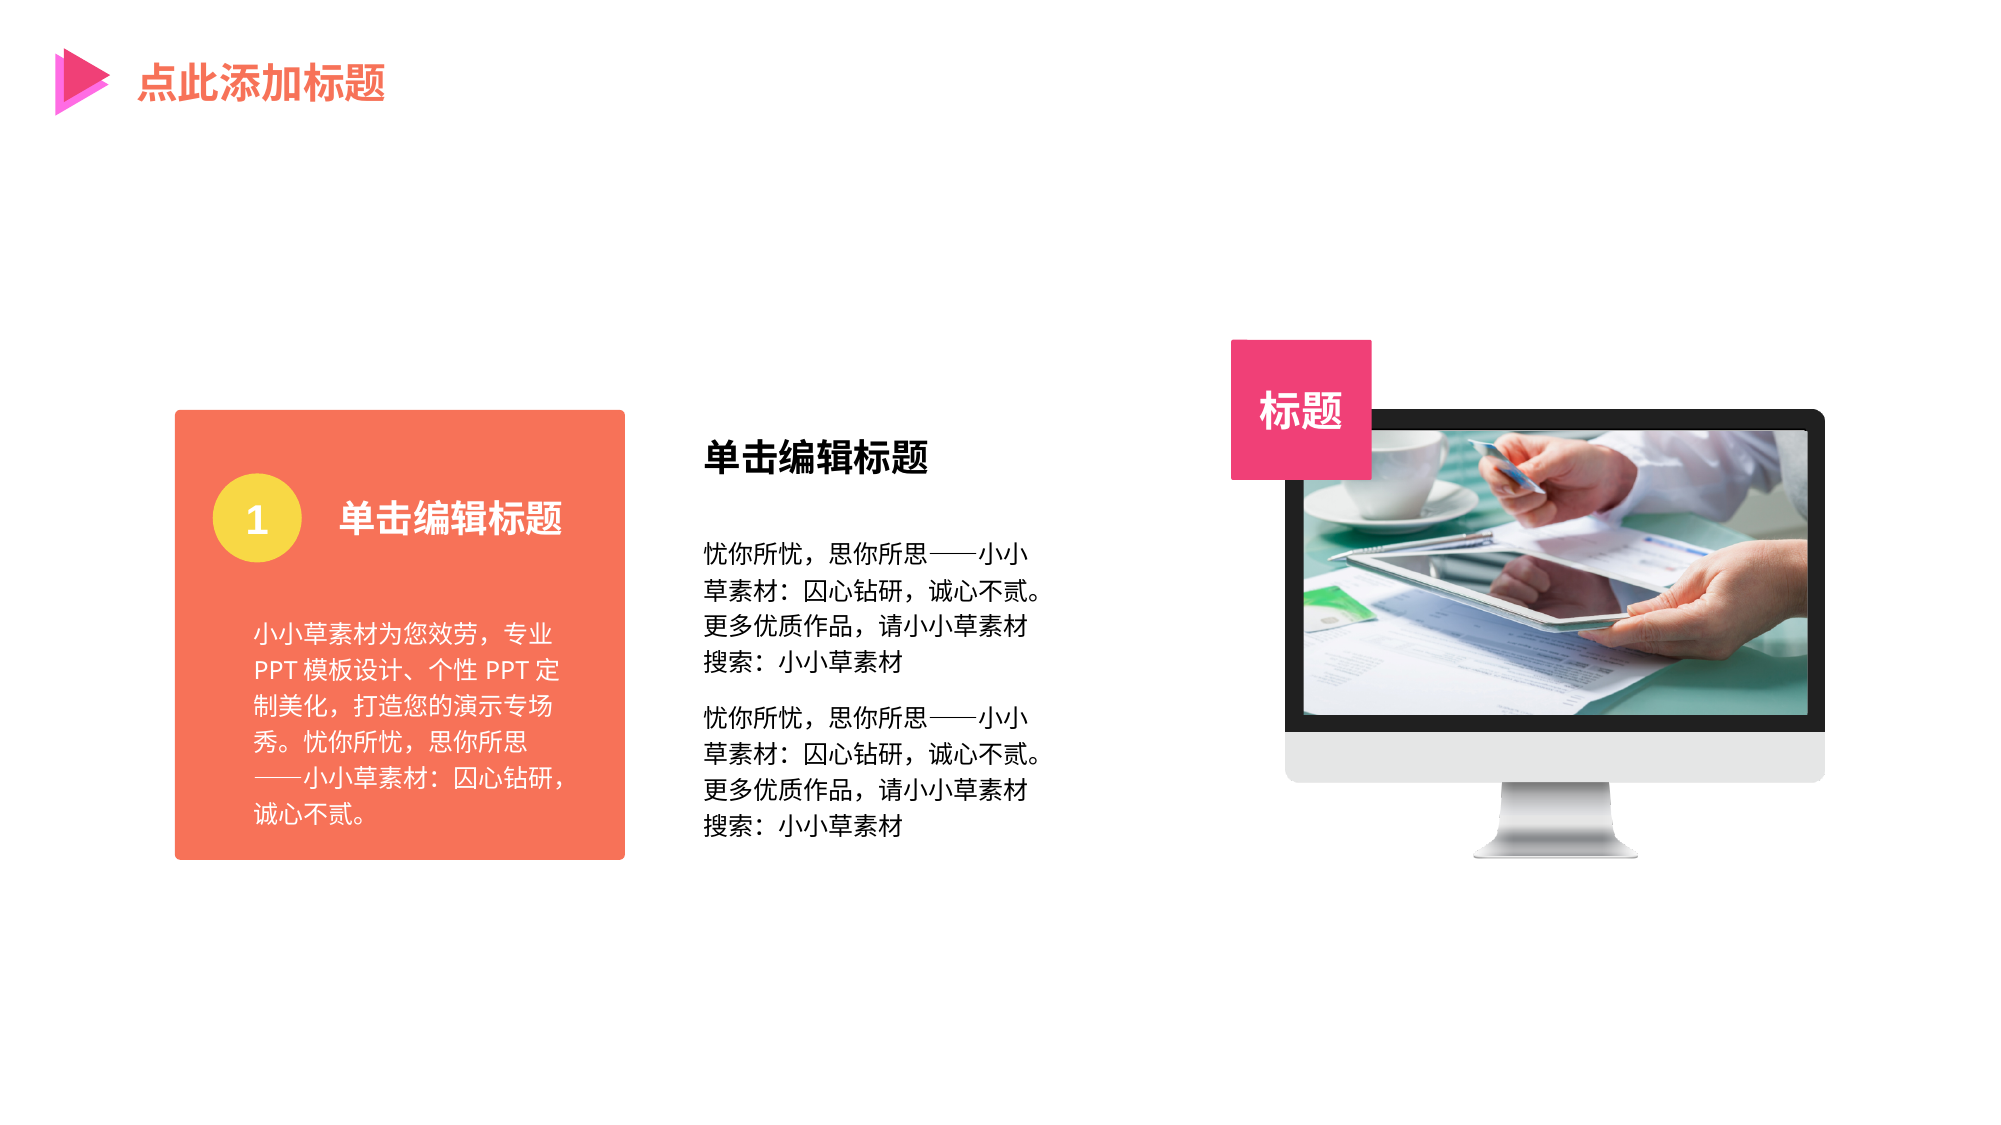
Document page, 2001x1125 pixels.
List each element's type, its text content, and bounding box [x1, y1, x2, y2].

text_box 忧你所忧，思你所思——小小草素材：囚心钻研，诚心不贰。更多优质作品，请小小草素材搜索：小小草素材 [688, 689, 1050, 848]
picture [1285, 409, 1825, 860]
text_box 点此添加标题 [121, 48, 455, 114]
text_box 单击编辑标题 [323, 487, 647, 548]
text_box [173, 408, 626, 861]
text_box 单击编辑标题 [688, 427, 1012, 487]
text_box 忧你所忧，思你所思——小小草素材：囚心钻研，诚心不贰。更多优质作品，请小小草素材搜索：小小草素材 [688, 525, 1050, 685]
text_box 标题 [1230, 338, 1373, 481]
text_box 1 [211, 472, 303, 564]
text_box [55, 48, 111, 116]
text_box 小小草素材为您效劳，专业PPT模板设计、个性PPT定制美化，打造您的演示专场秀。忧你所忧，思你所思——小小草素材：囚心钻研，诚心不贰。 [238, 605, 582, 836]
